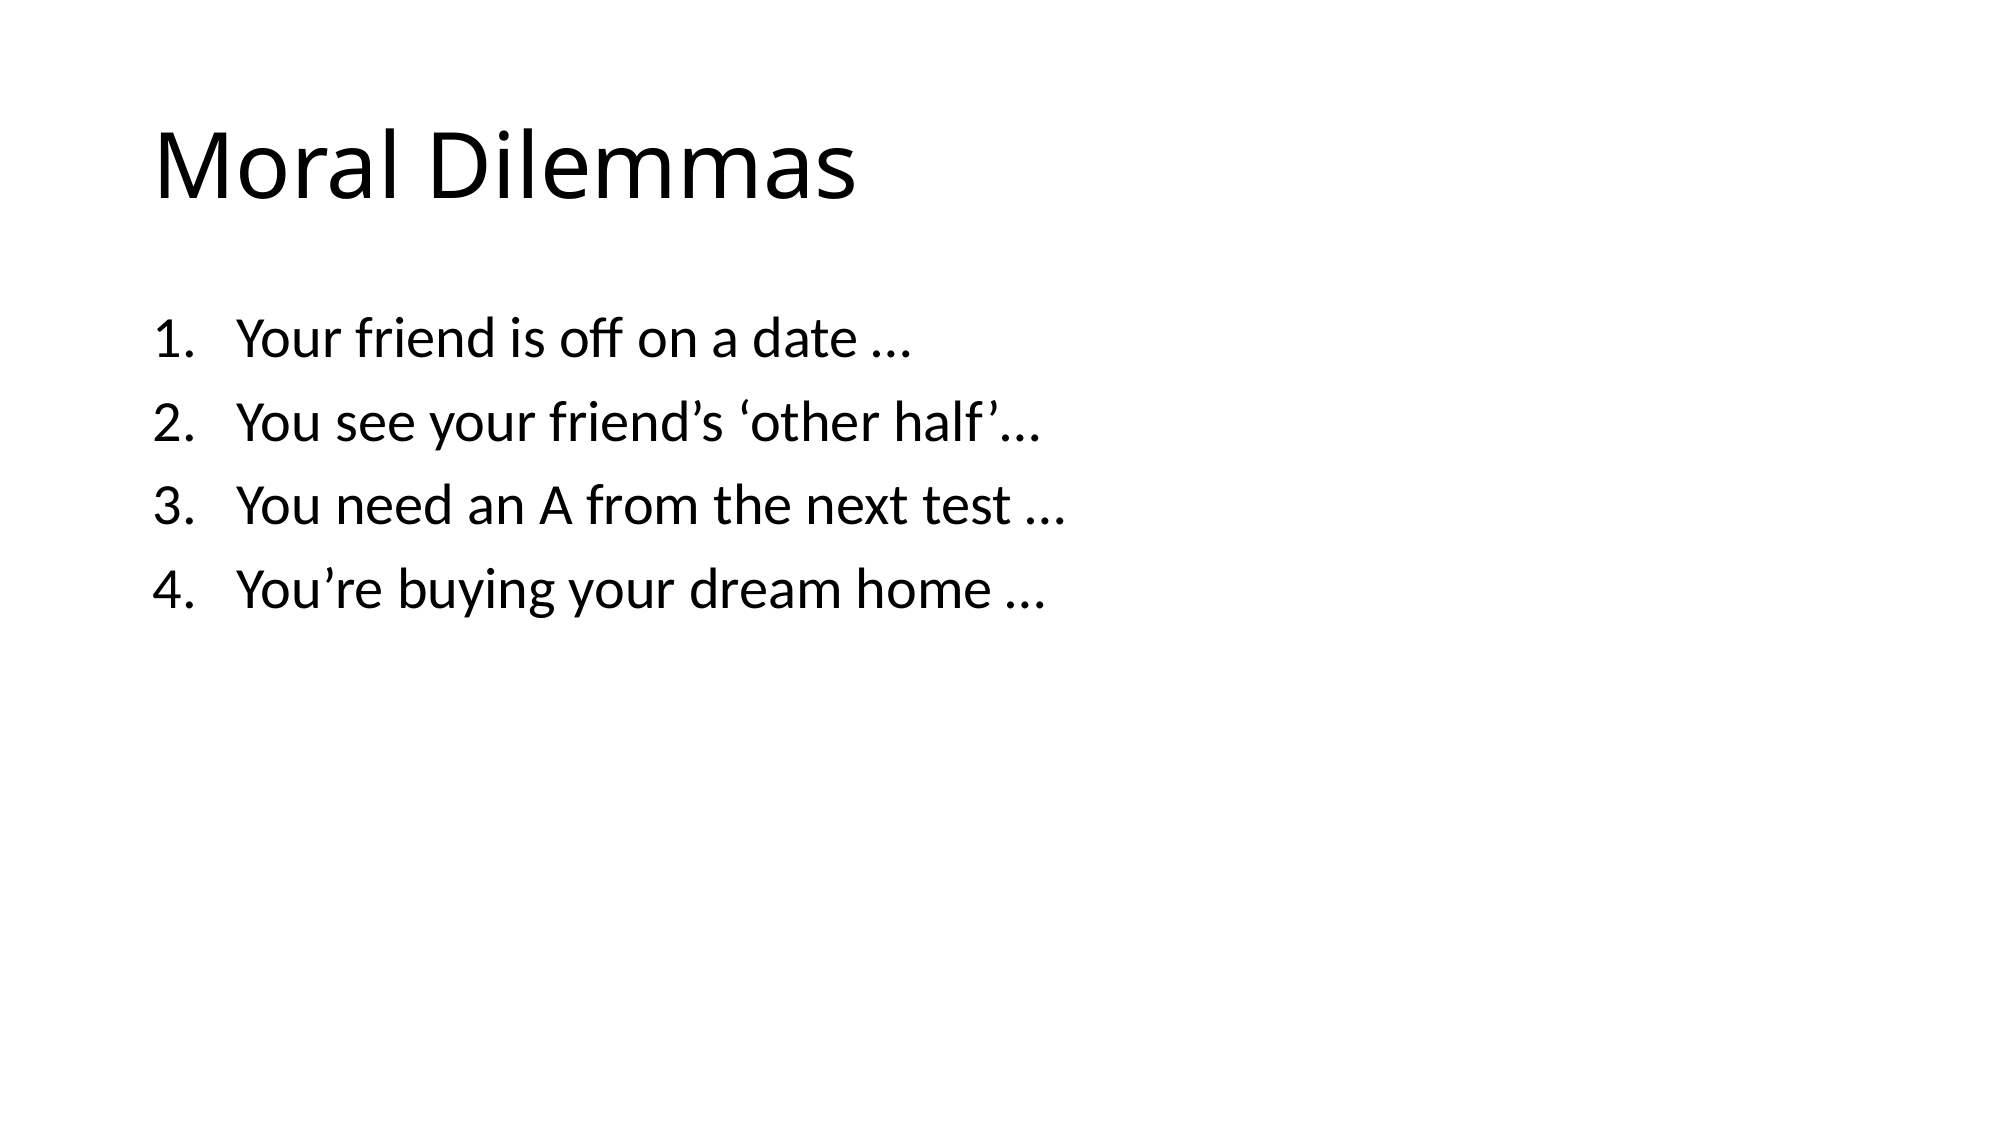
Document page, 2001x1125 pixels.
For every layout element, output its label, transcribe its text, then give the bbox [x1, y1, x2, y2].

list Your friend is off on a date … You see your friend’s ‘other half’… You need an A from the next test … You’re buying your dream home … [137, 299, 1863, 1014]
title Moral Dilemmas [137, 59, 1863, 278]
